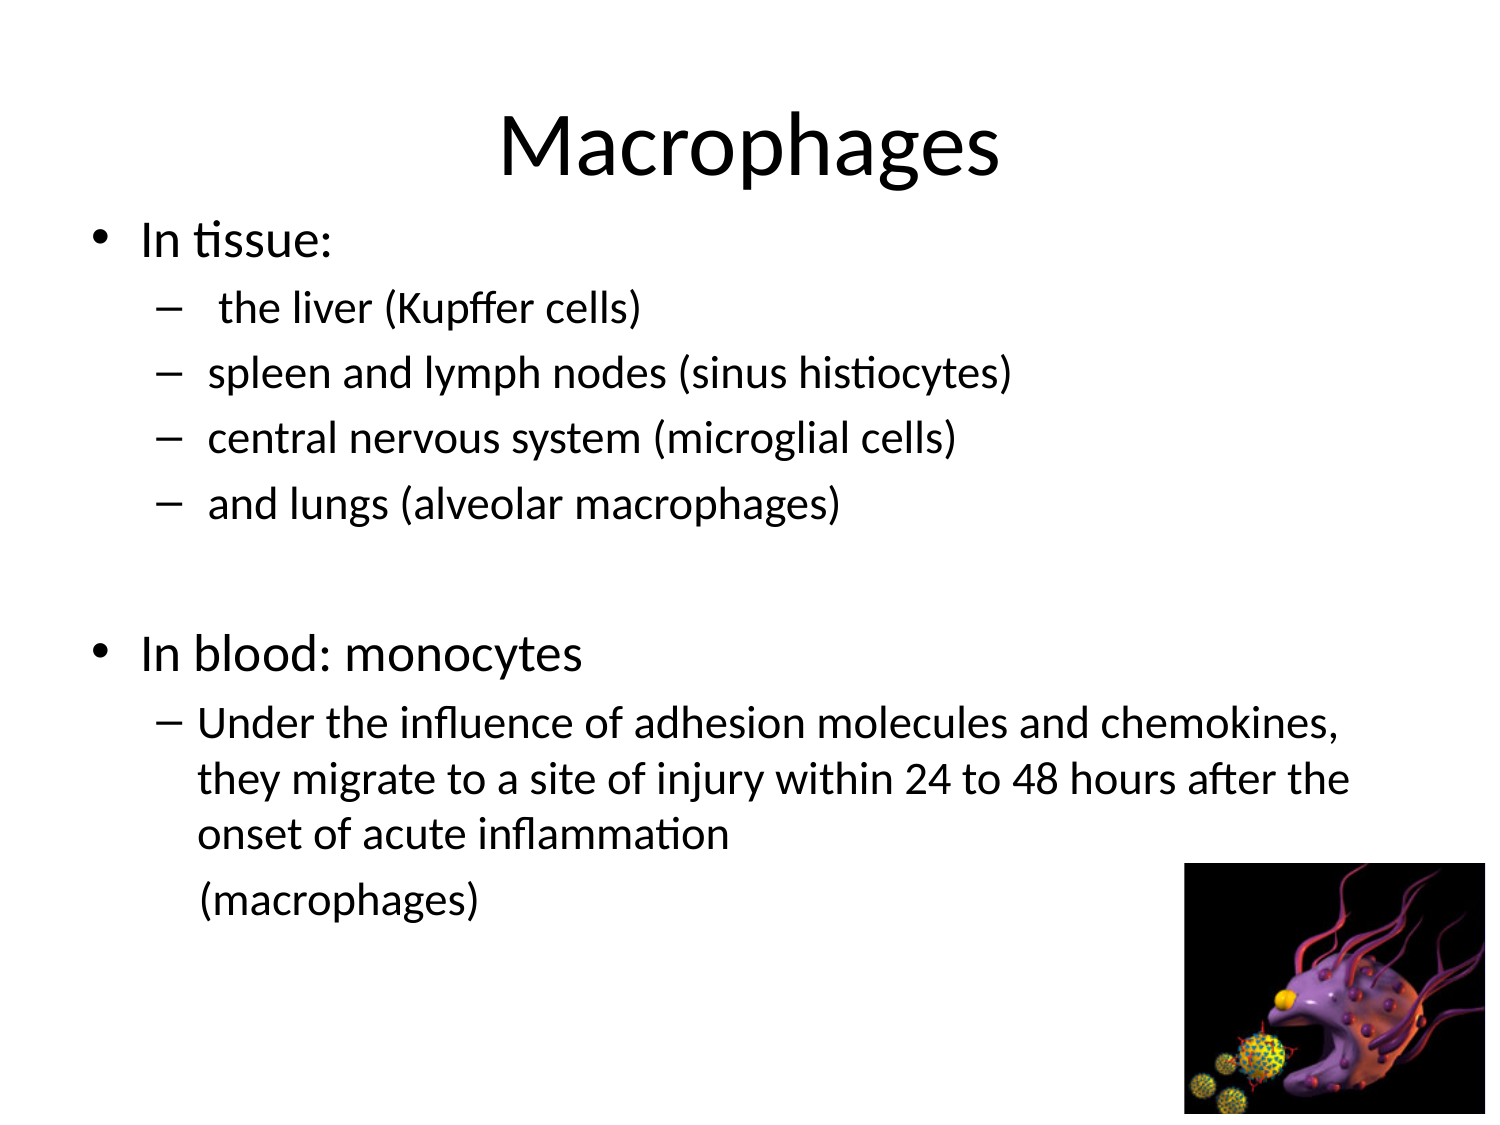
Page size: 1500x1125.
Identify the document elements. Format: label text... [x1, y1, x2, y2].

picture [1184, 863, 1486, 1114]
title Macrophages [75, 45, 1425, 233]
list In tissue: the liver (Kupffer cells) spleen and lymph nodes (sinus histiocytes) central nervous system (microglial cells) and lungs (alveolar macrophages) In blood: monocytes Under the influence of adhesion molecules and chemokines, they migrate to a site of injury within 24 to 48 hours after the onset of acute inflammation (macrophages) [76, 196, 1427, 939]
